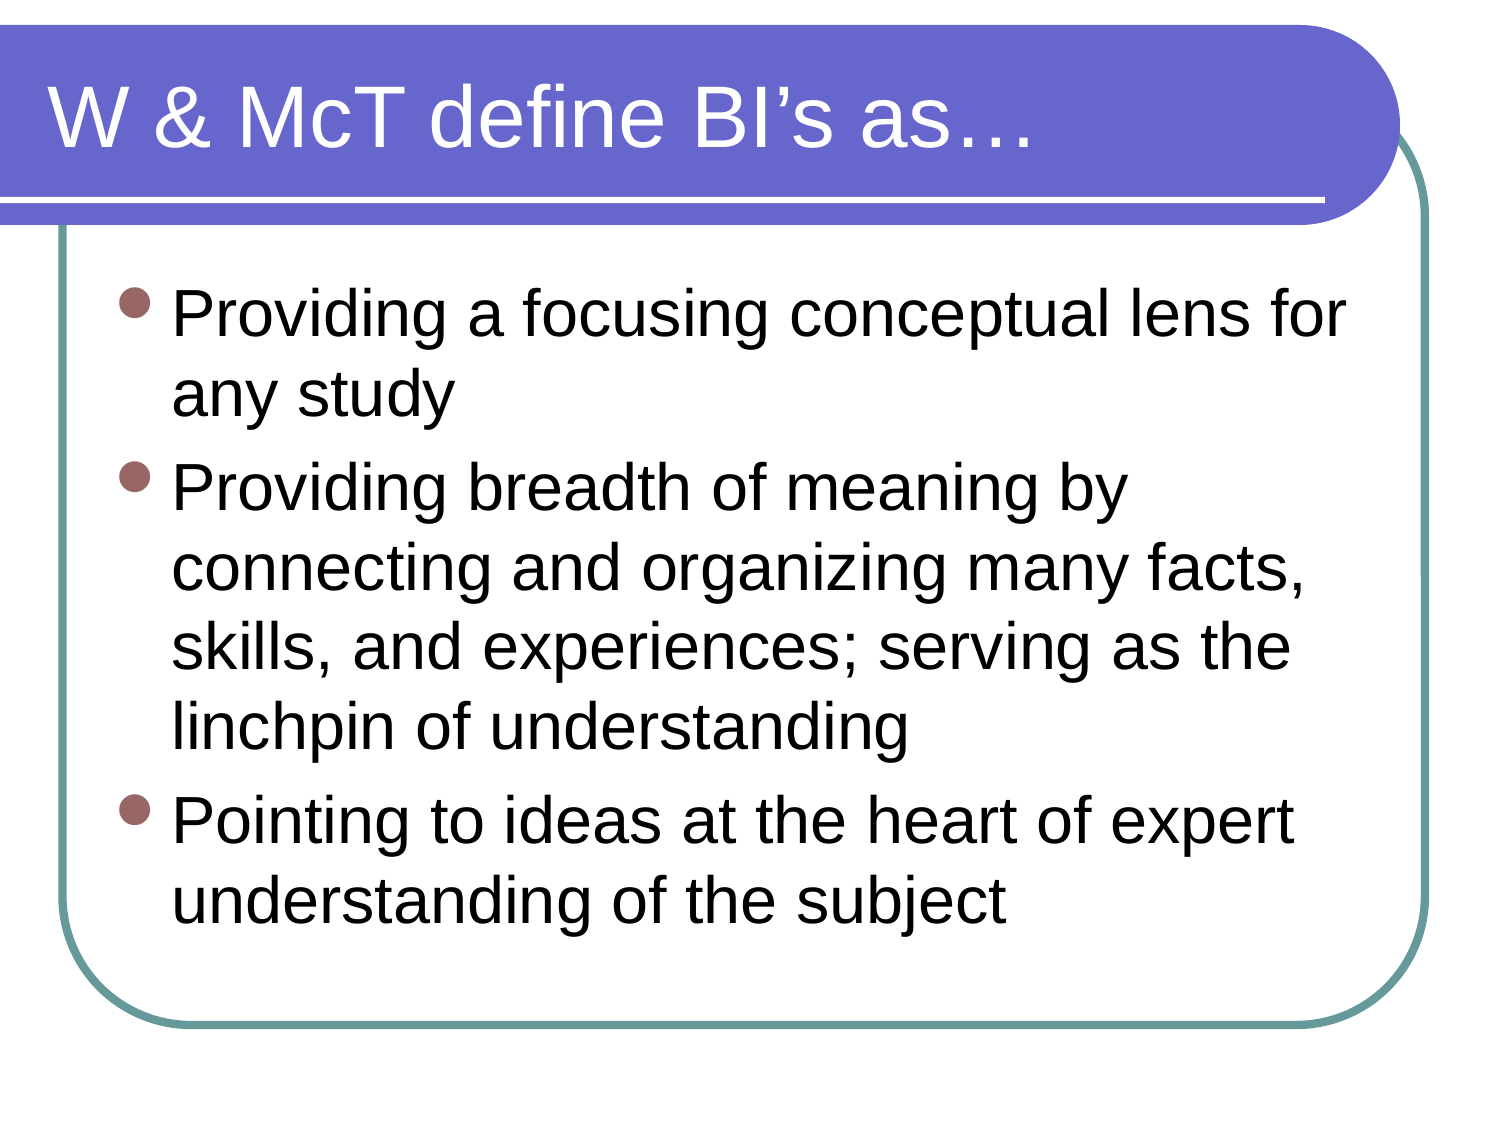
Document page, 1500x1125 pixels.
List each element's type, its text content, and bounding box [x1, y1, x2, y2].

list Providing a focusing conceptual lens for any study Providing breadth of meaning by connecting and organizing many facts, skills, and experiences; serving as the linchpin of understanding Pointing to ideas at the heart of expert understanding of the subject [99, 262, 1401, 988]
title W & McT define BI’s as… [31, 37, 1348, 188]
